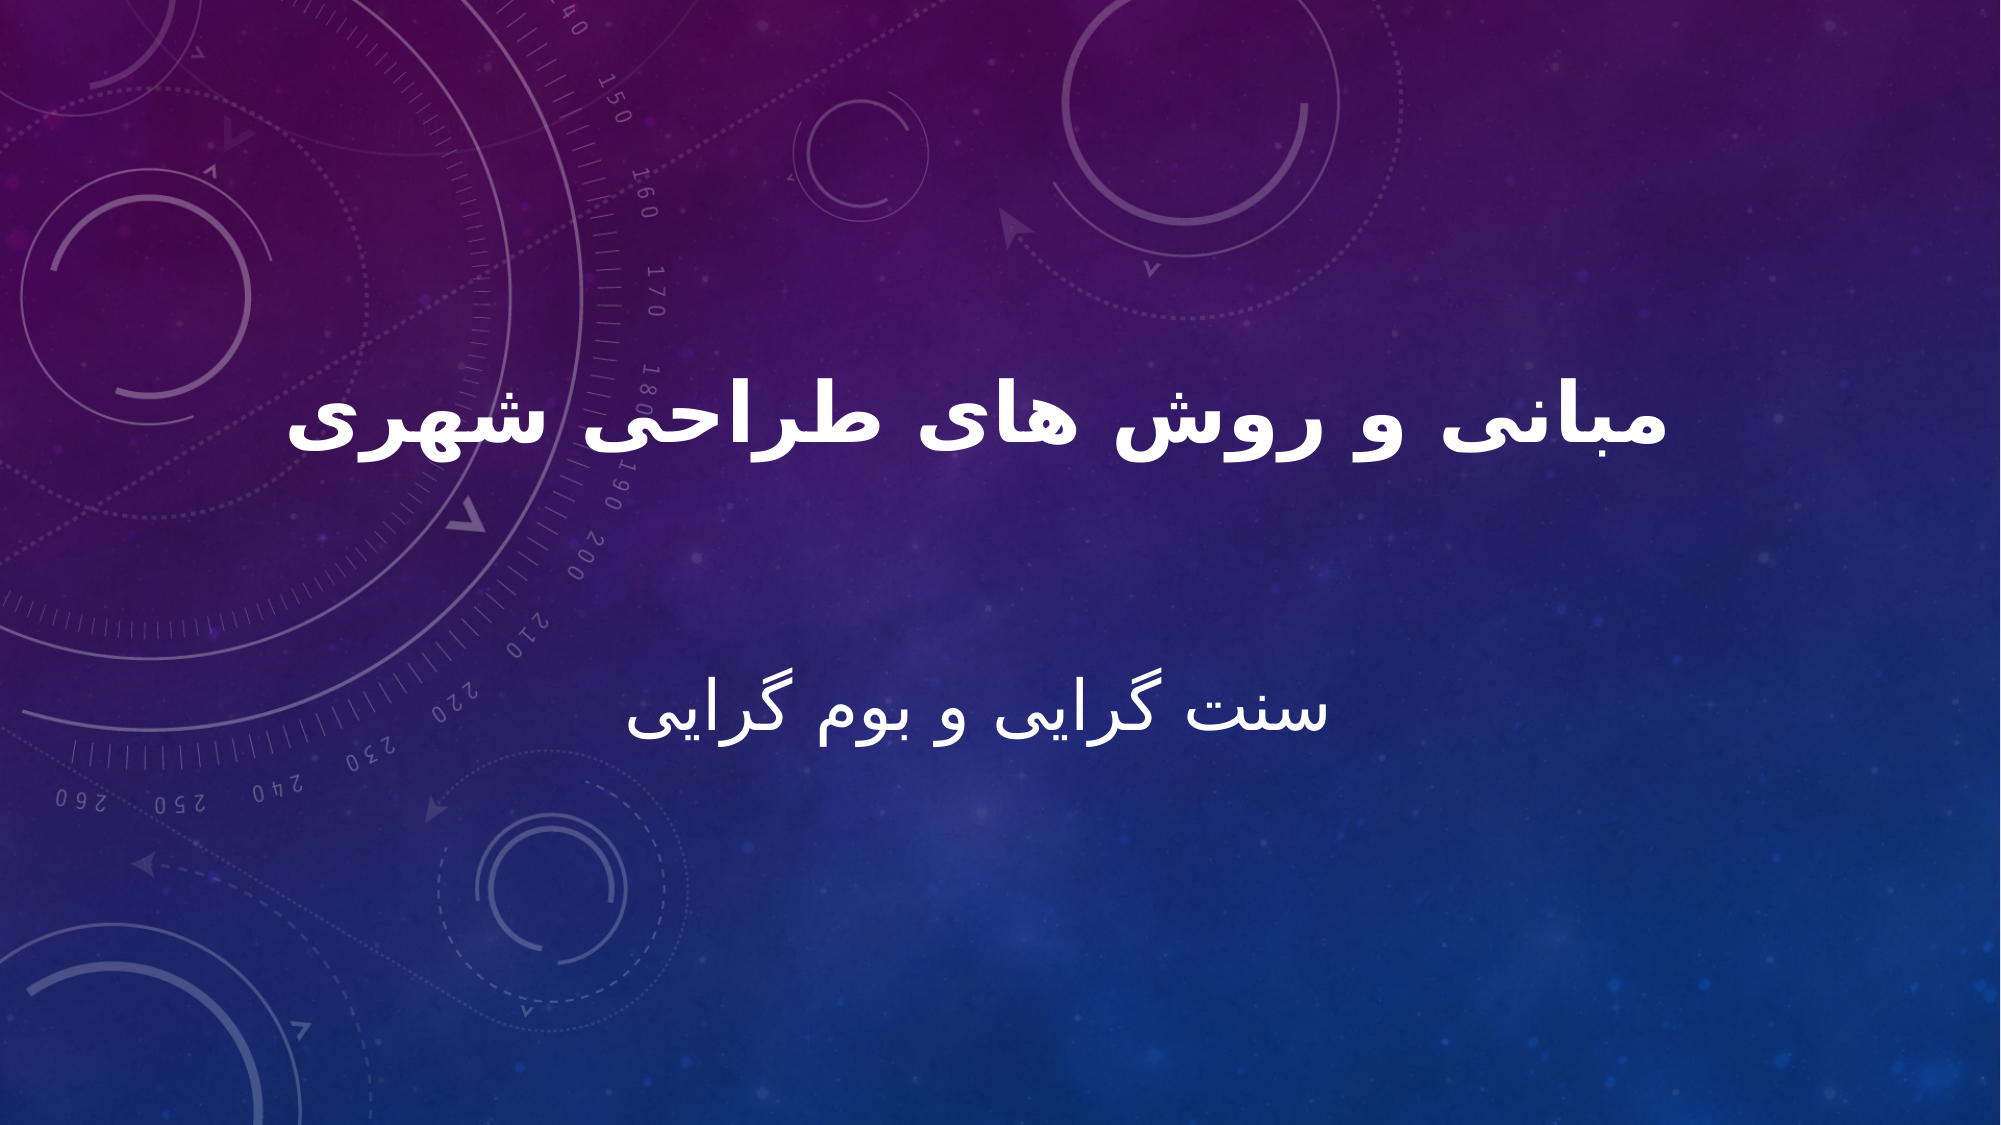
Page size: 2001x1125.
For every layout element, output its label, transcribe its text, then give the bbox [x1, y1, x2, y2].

picture [0, 0, 2001, 1125]
title مبانی و روش های طراحی شهری سنت گرایی و بوم گرایی [228, 240, 1729, 753]
